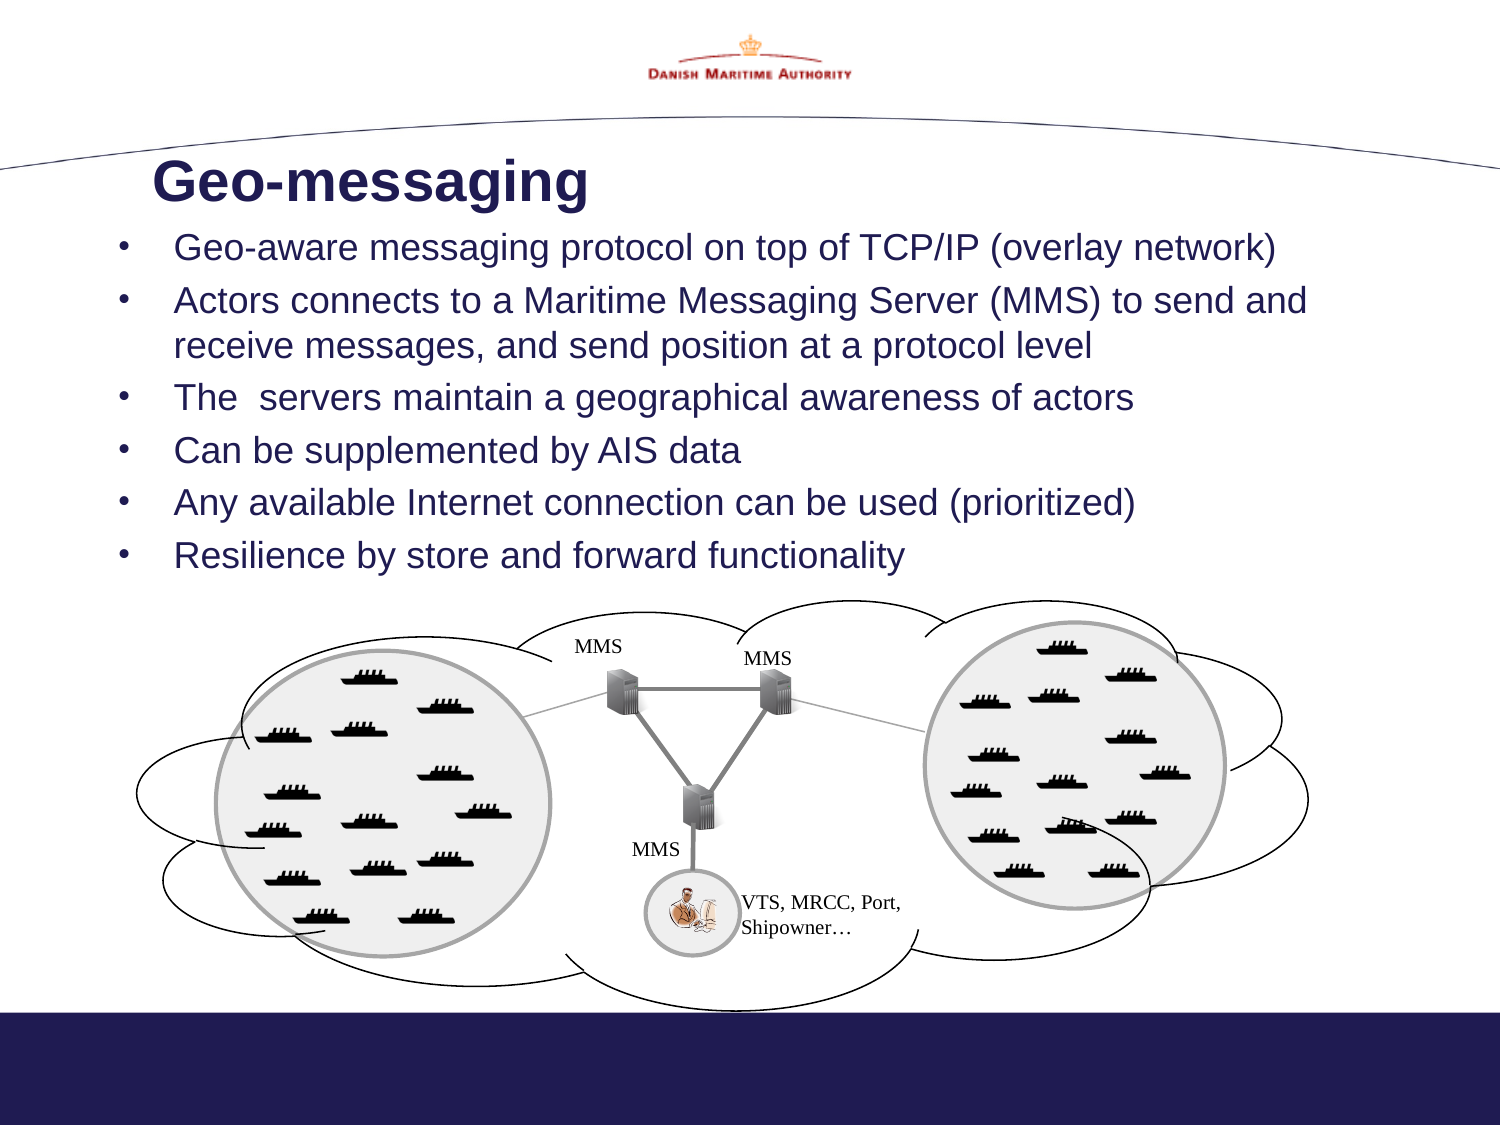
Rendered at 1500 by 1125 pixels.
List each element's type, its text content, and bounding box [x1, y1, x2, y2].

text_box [137, 599, 1308, 1010]
picture [0, 29, 1500, 184]
list Geo-aware messaging protocol on top of TCP/IP (overlay network) Actors connects to a Maritime Messaging Server (MMS) to send and receive messages, and send position at a protocol level The servers maintain a geographical awareness of actors Can be supplemented by AIS data Any available Internet connection can be used (prioritized) Resilience by store and forward functionality [102, 215, 1418, 886]
title Geo-messaging [137, 146, 1385, 210]
